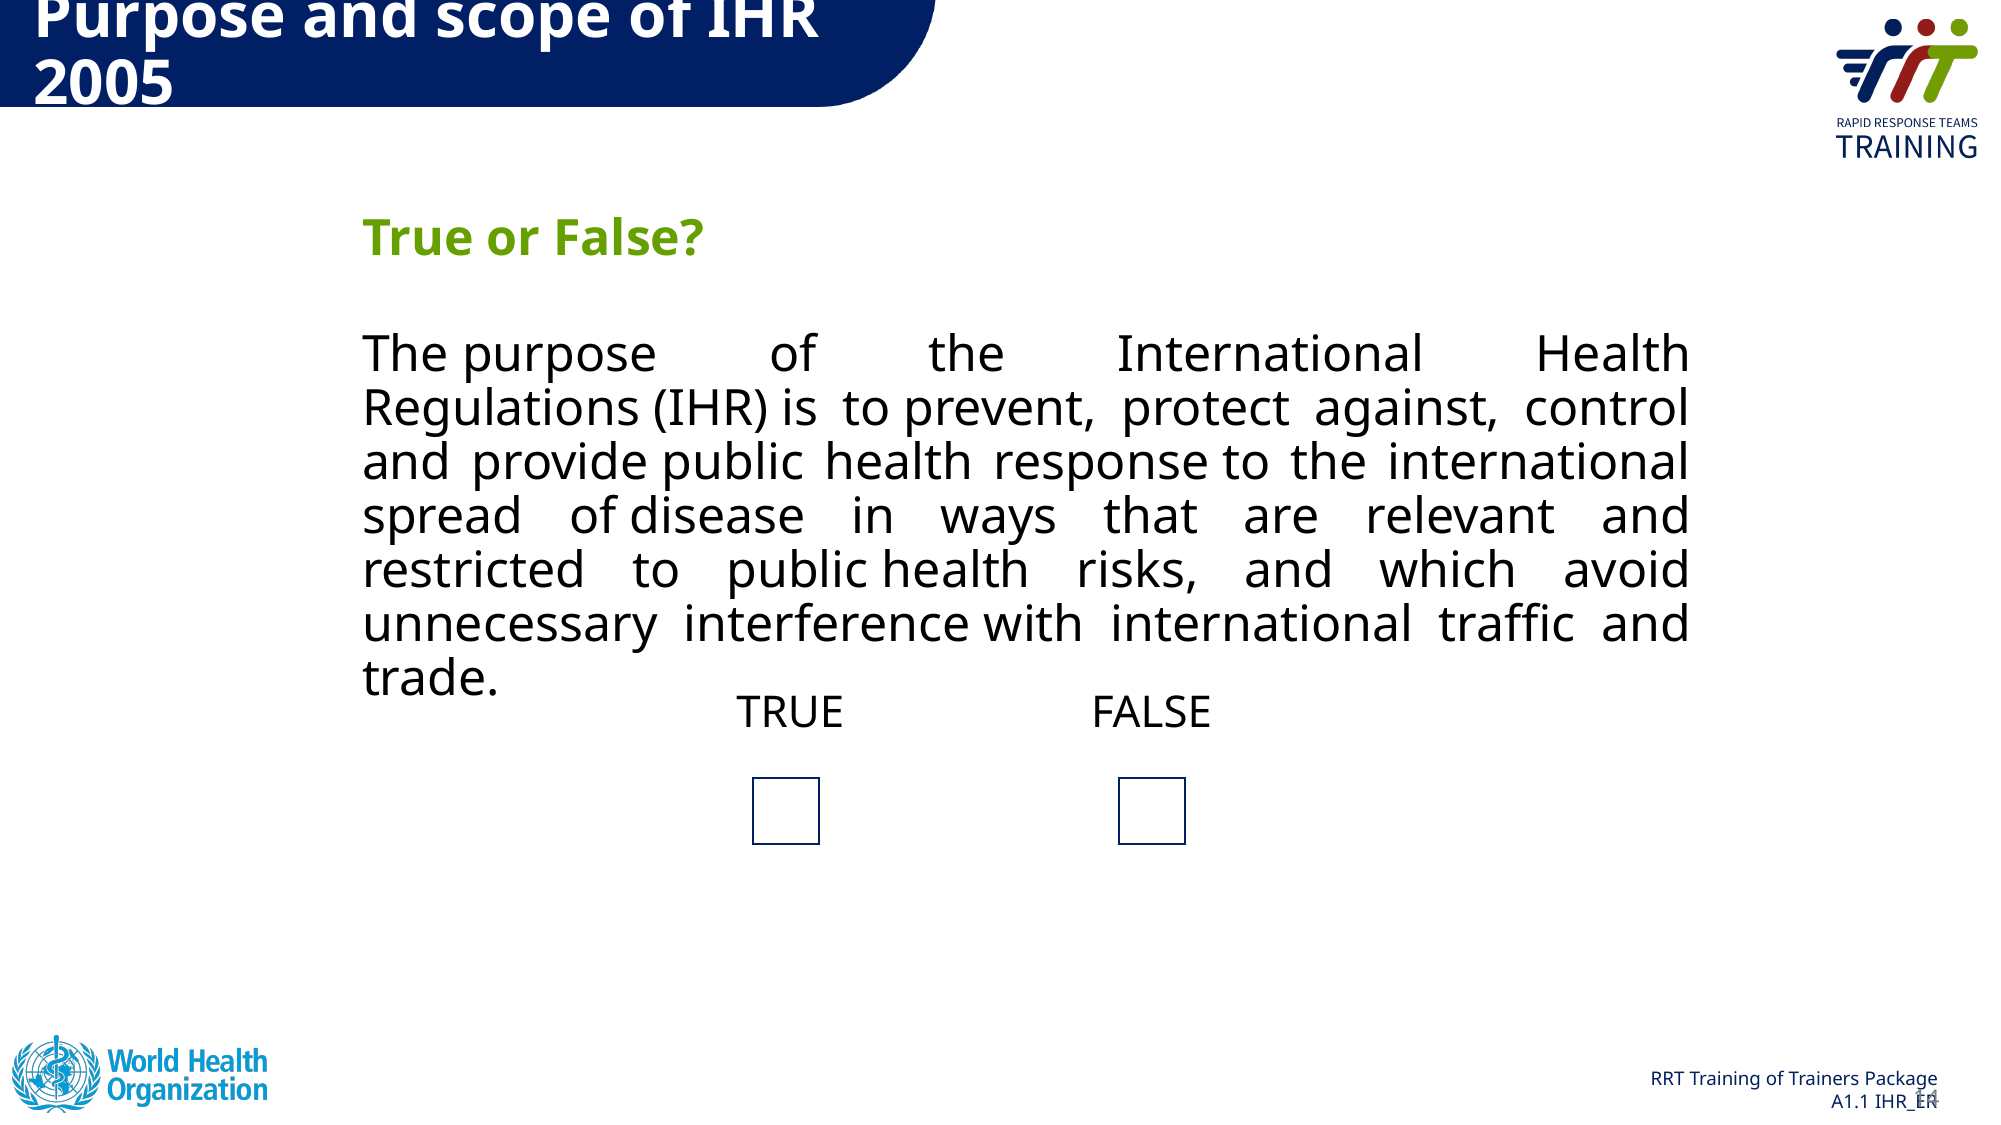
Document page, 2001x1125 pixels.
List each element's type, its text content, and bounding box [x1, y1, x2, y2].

text_box [753, 778, 819, 844]
picture [58, 1050, 64, 1058]
picture [0, 0, 936, 107]
text_box FALSE [1083, 676, 1220, 744]
text_box TRUE [728, 676, 852, 744]
picture [12, 1083, 48, 1113]
text_box [1119, 778, 1185, 844]
picture [12, 1035, 267, 1113]
list True or False? The purpose of the International Health Regulations (IHR) is to prevent, protect against, control and provide public health response to the international spread of disease in ways that are relevant and restricted to public health risks, and which avoid unnecessary interference with international traffic and trade. [354, 204, 1700, 969]
picture [1835, 19, 1978, 167]
title Purpose and scope of IHR 2005 [25, 0, 878, 105]
